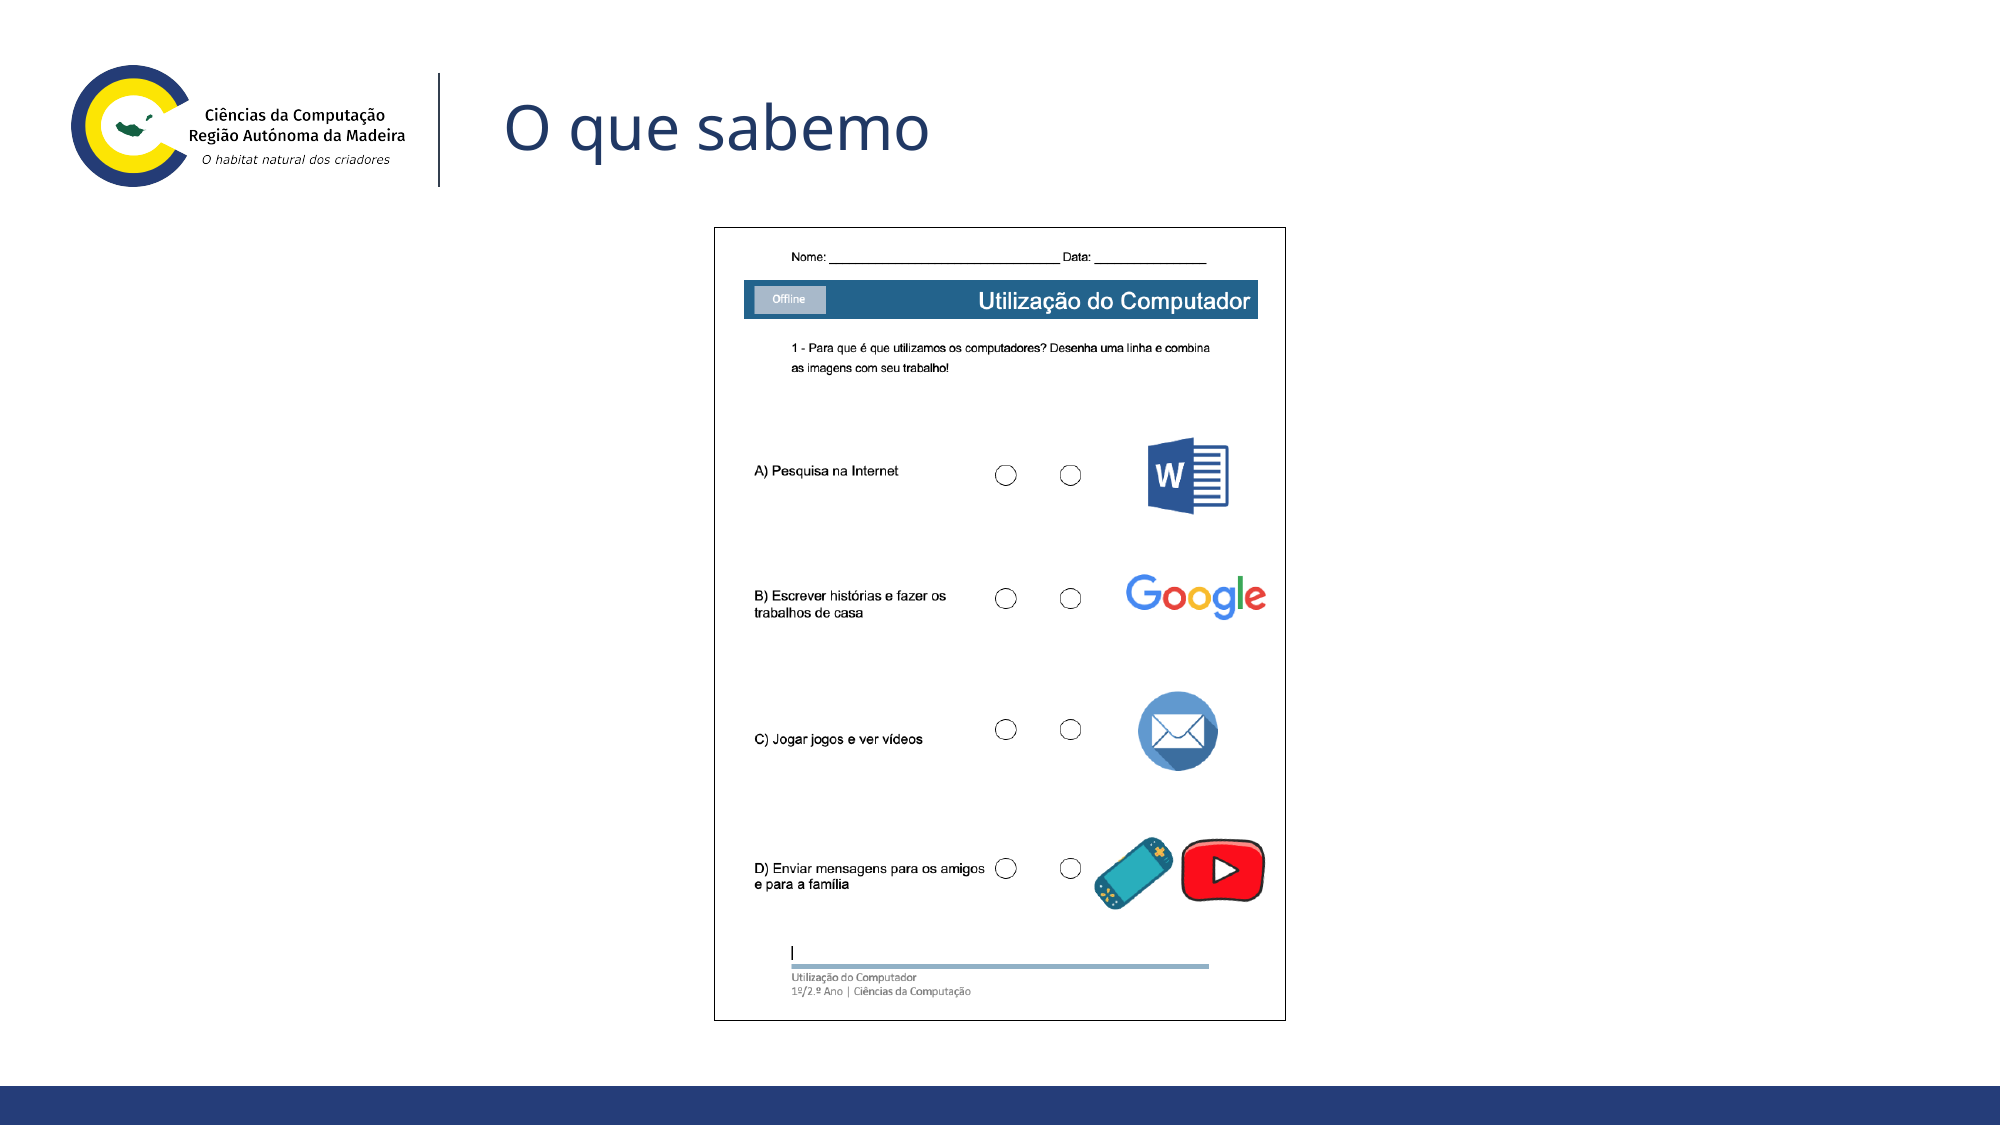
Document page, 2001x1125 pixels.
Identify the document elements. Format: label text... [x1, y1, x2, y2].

text_box [0, 1085, 2000, 1125]
picture [714, 227, 1286, 1021]
text_box O que sabemo [488, 80, 948, 171]
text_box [71, 65, 440, 188]
